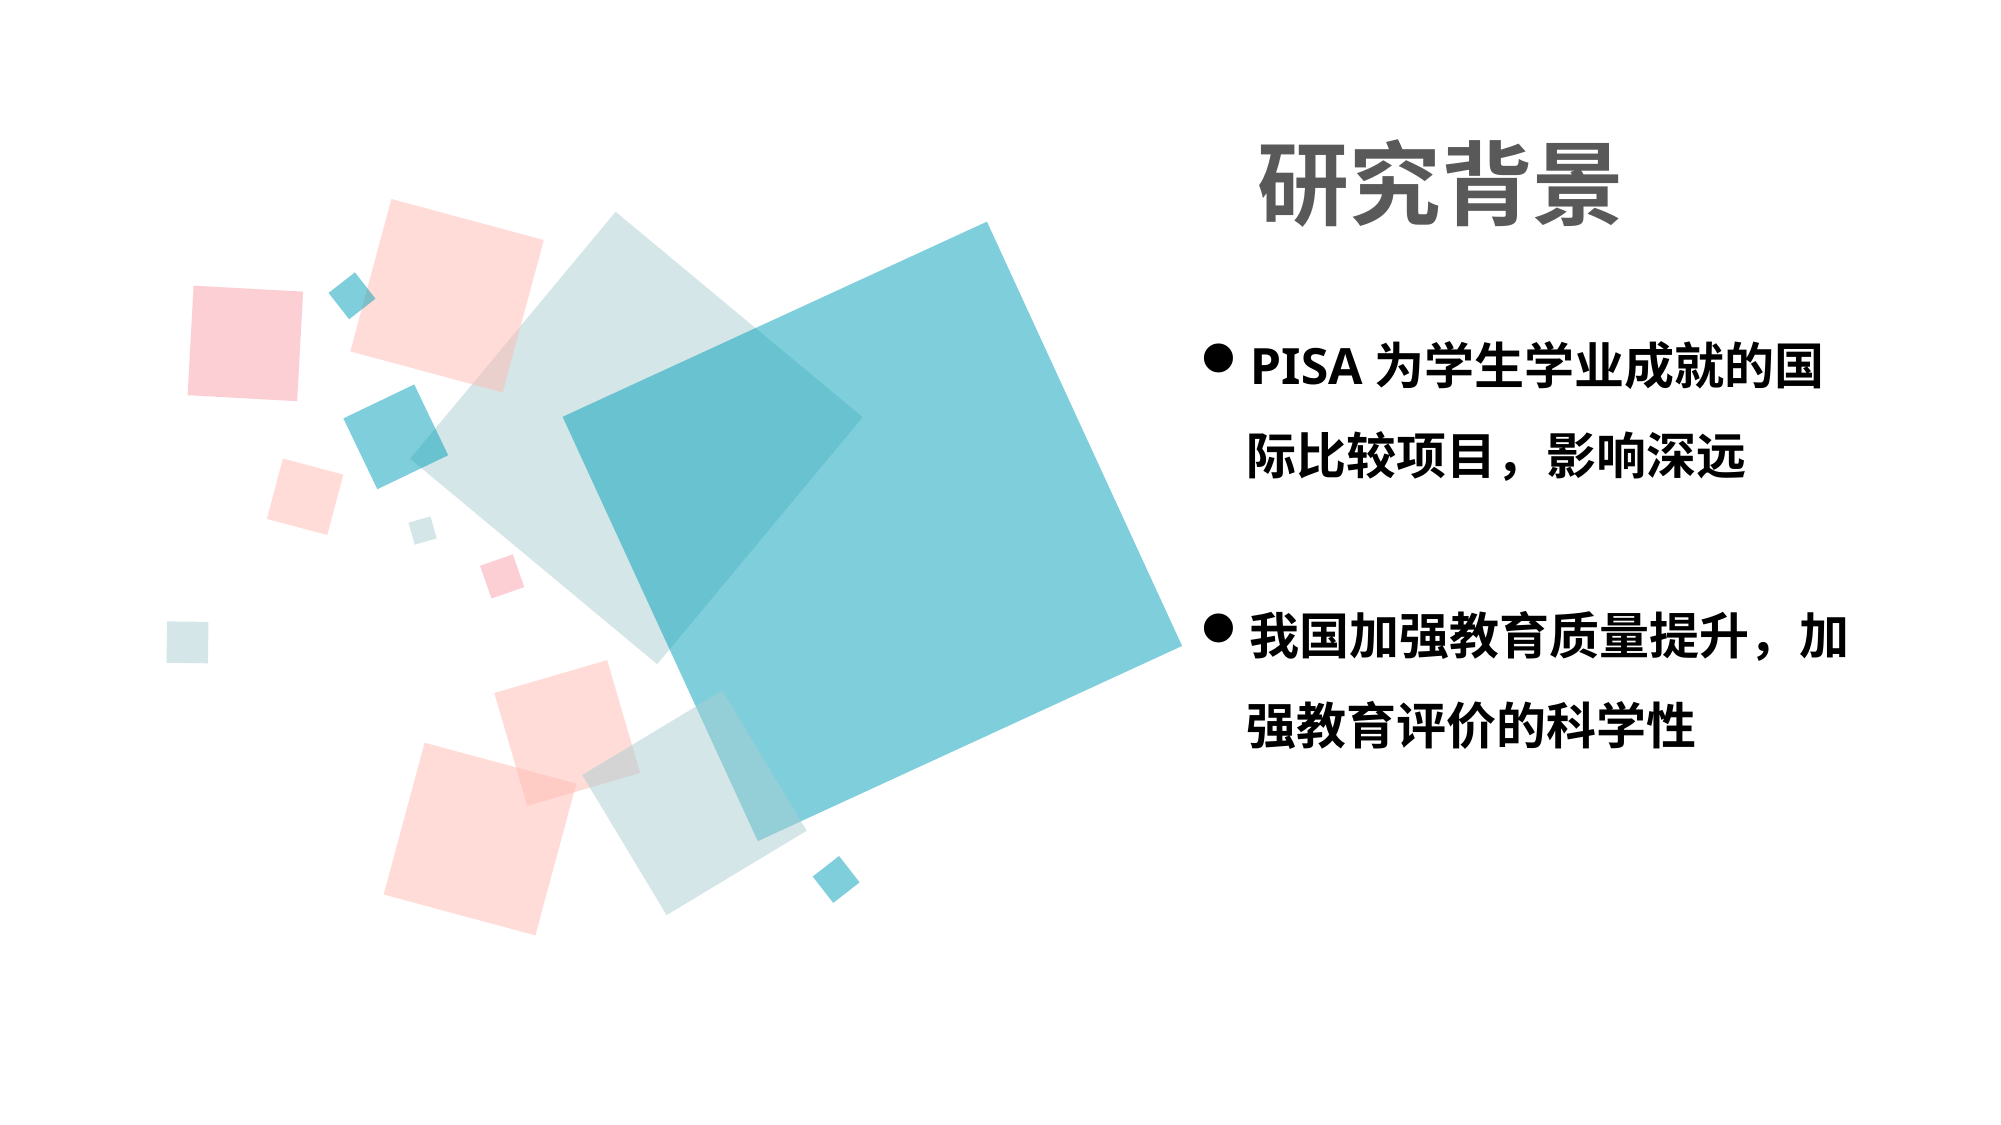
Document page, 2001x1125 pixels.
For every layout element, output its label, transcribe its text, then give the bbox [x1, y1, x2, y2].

text_box PISA为学生学业成就的国际比较项目，影响深远 我国加强教育质量提升，加强教育评价的科学性 [1185, 297, 1882, 762]
text_box 研究背景 [1242, 132, 1882, 246]
